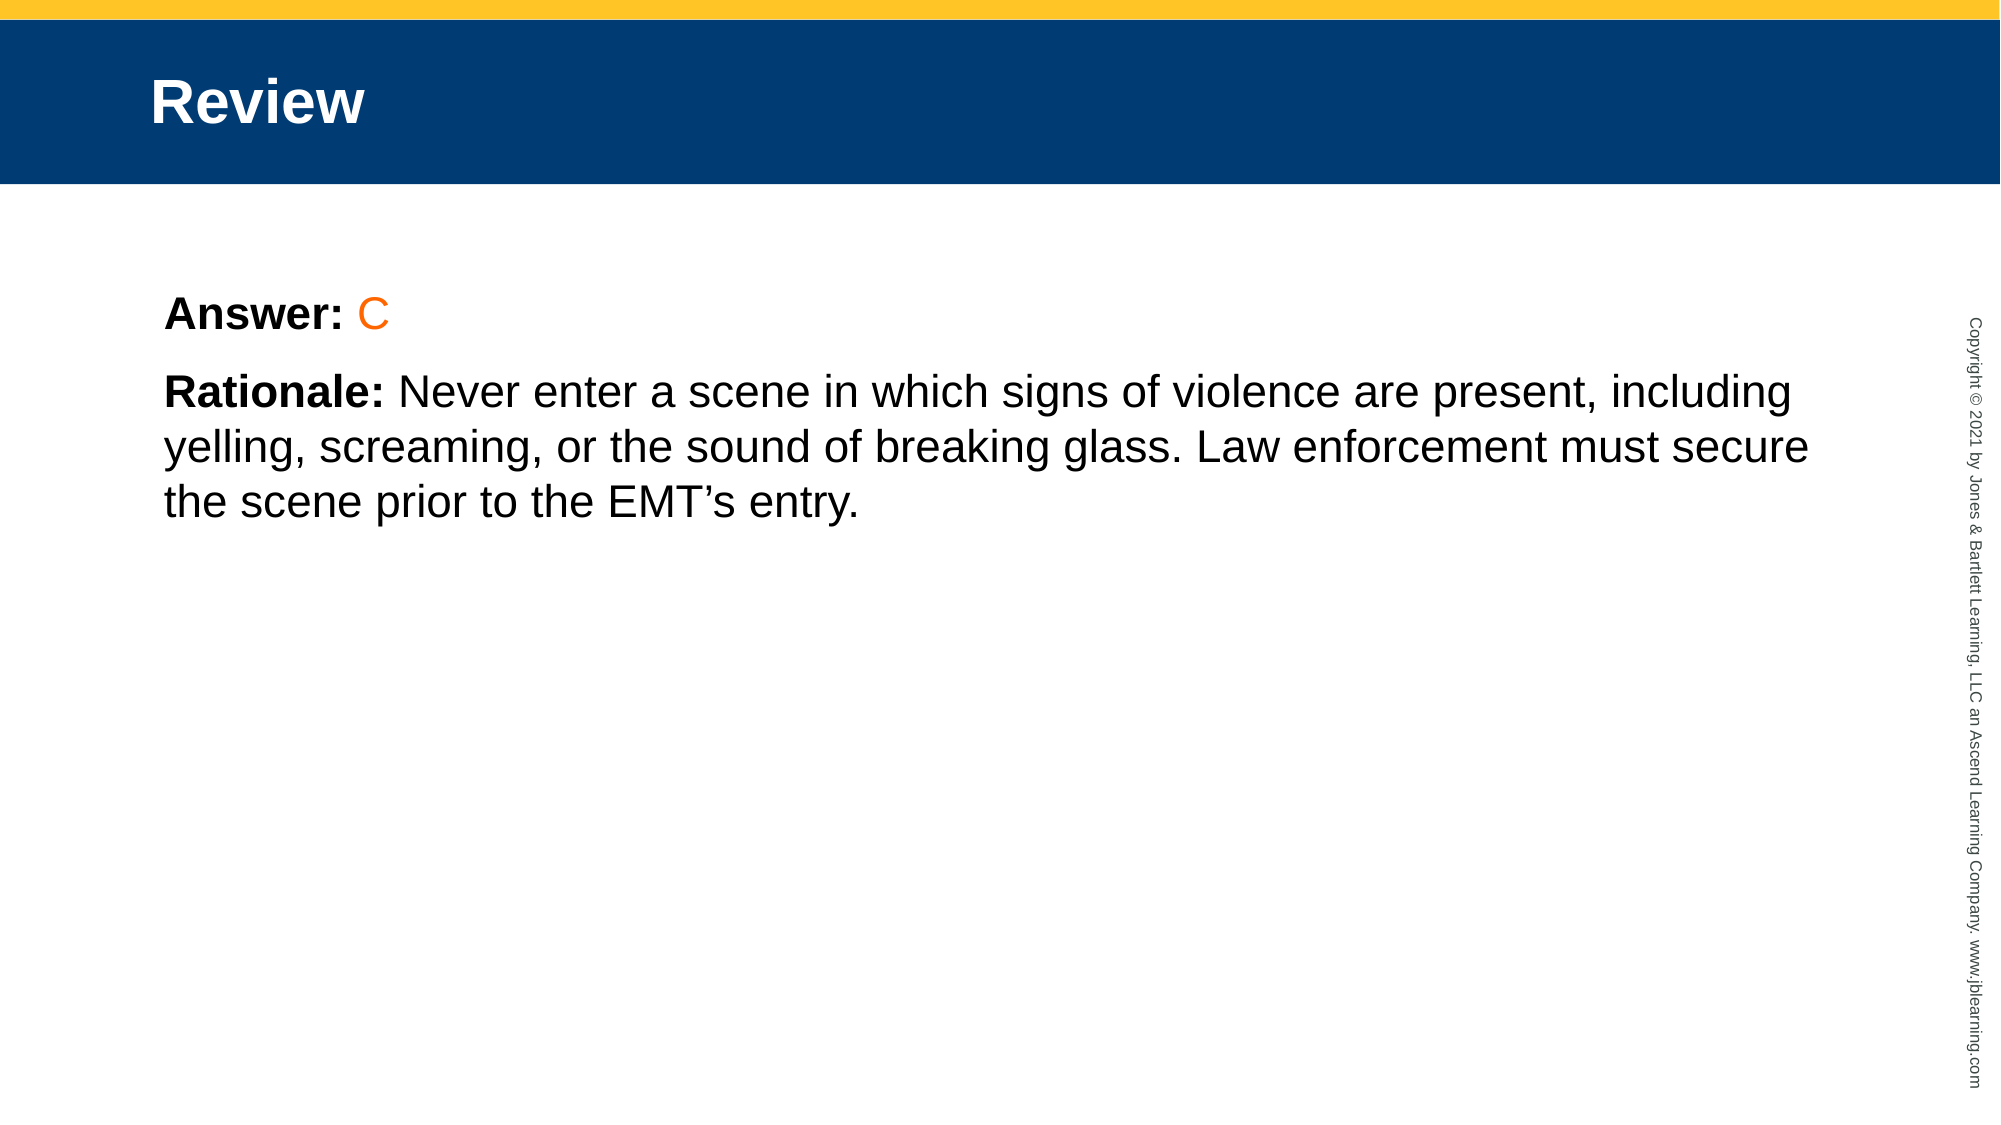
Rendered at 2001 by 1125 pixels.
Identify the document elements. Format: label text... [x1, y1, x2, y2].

title Review [0, 19, 2000, 185]
list Answer: C Rationale: Never enter a scene in which signs of violence are present, including yelling, screaming, or the sound of breaking glass. Law enforcement must secure the scene prior to the EMT’s entry. [148, 245, 1849, 1034]
